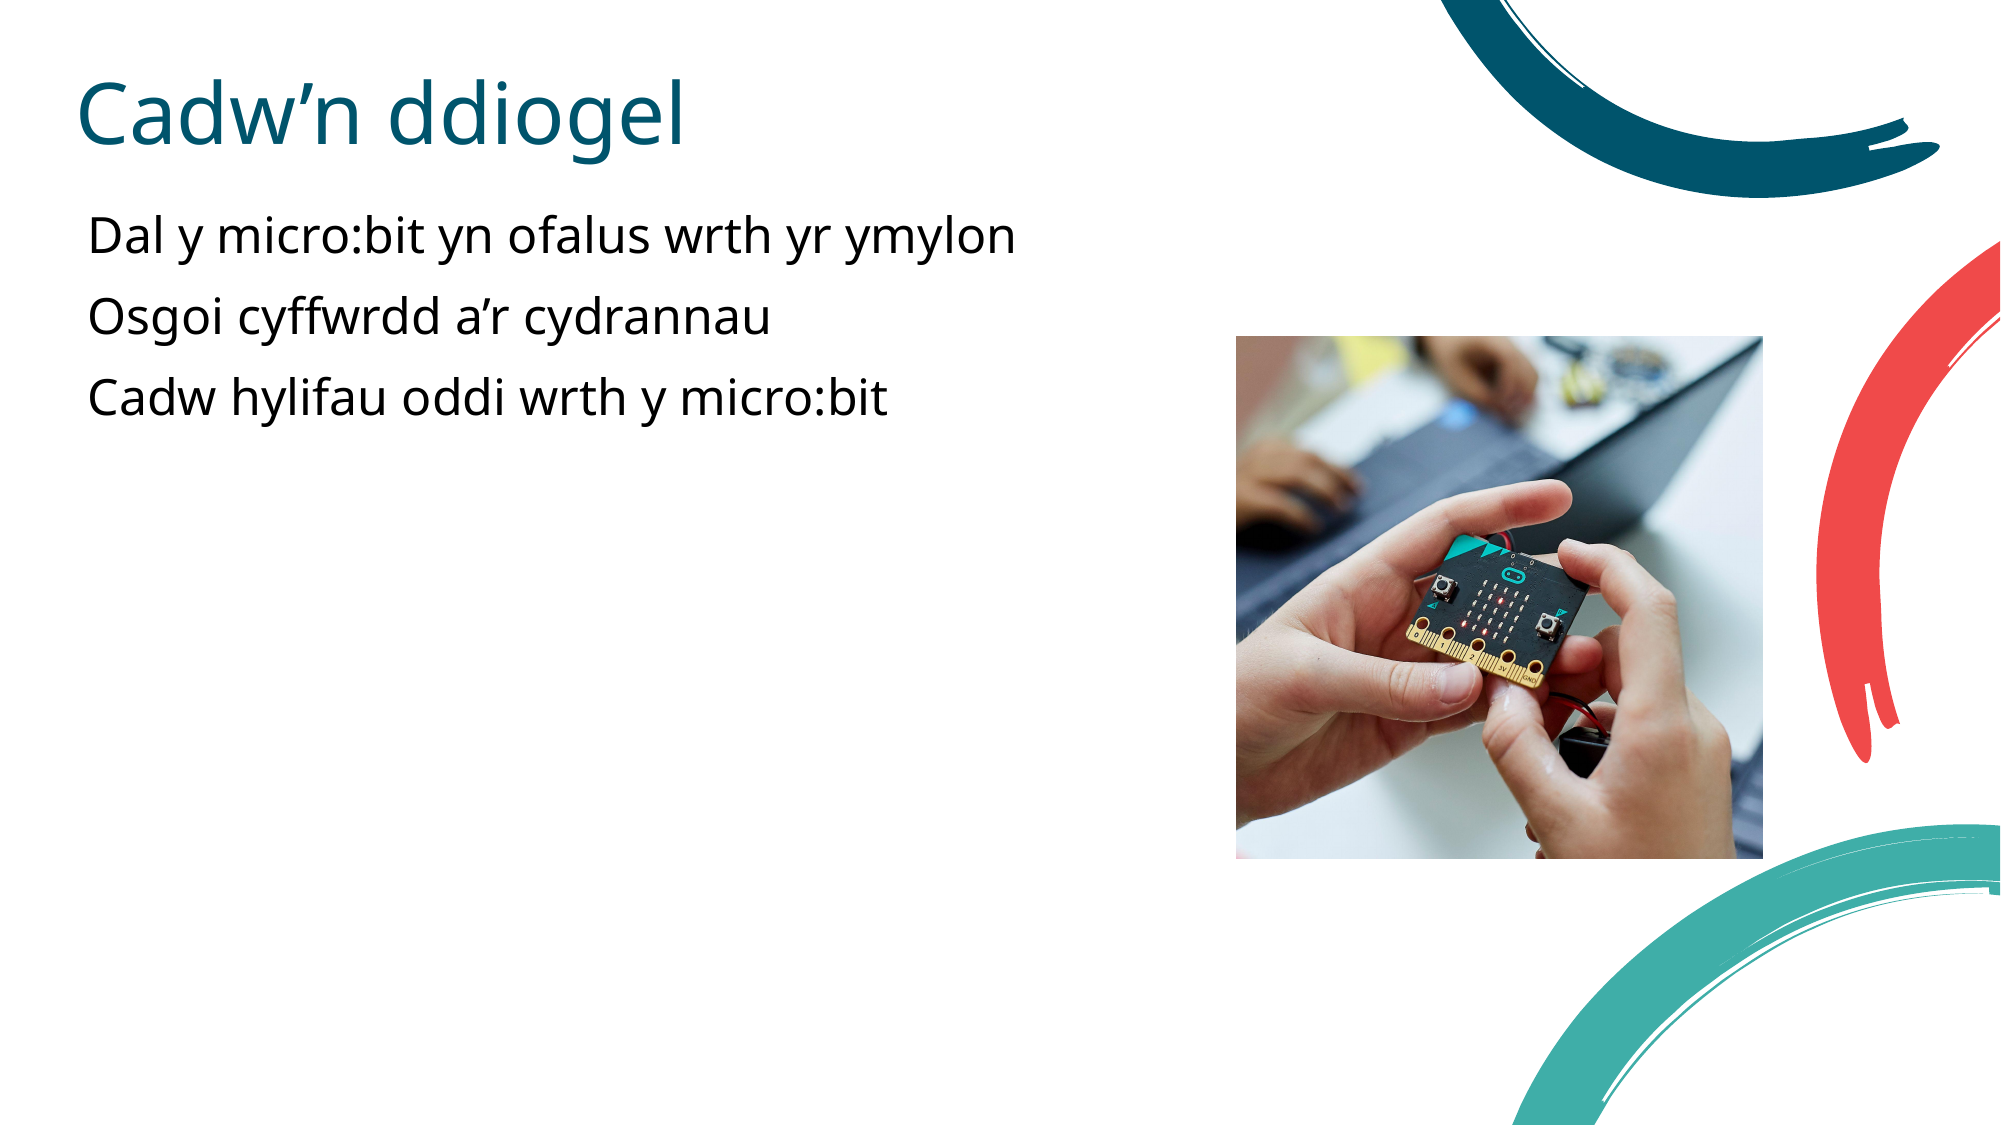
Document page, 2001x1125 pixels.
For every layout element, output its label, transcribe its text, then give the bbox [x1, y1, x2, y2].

picture [1236, 336, 1763, 860]
title Cadw’n ddiogel [55, 50, 1828, 183]
list Dal y micro:bit yn ofalus wrth yr ymylon Osgoi cyffwrdd a’r cydrannau Cadw hylifau oddi wrth y micro:bit [55, 183, 1828, 1011]
